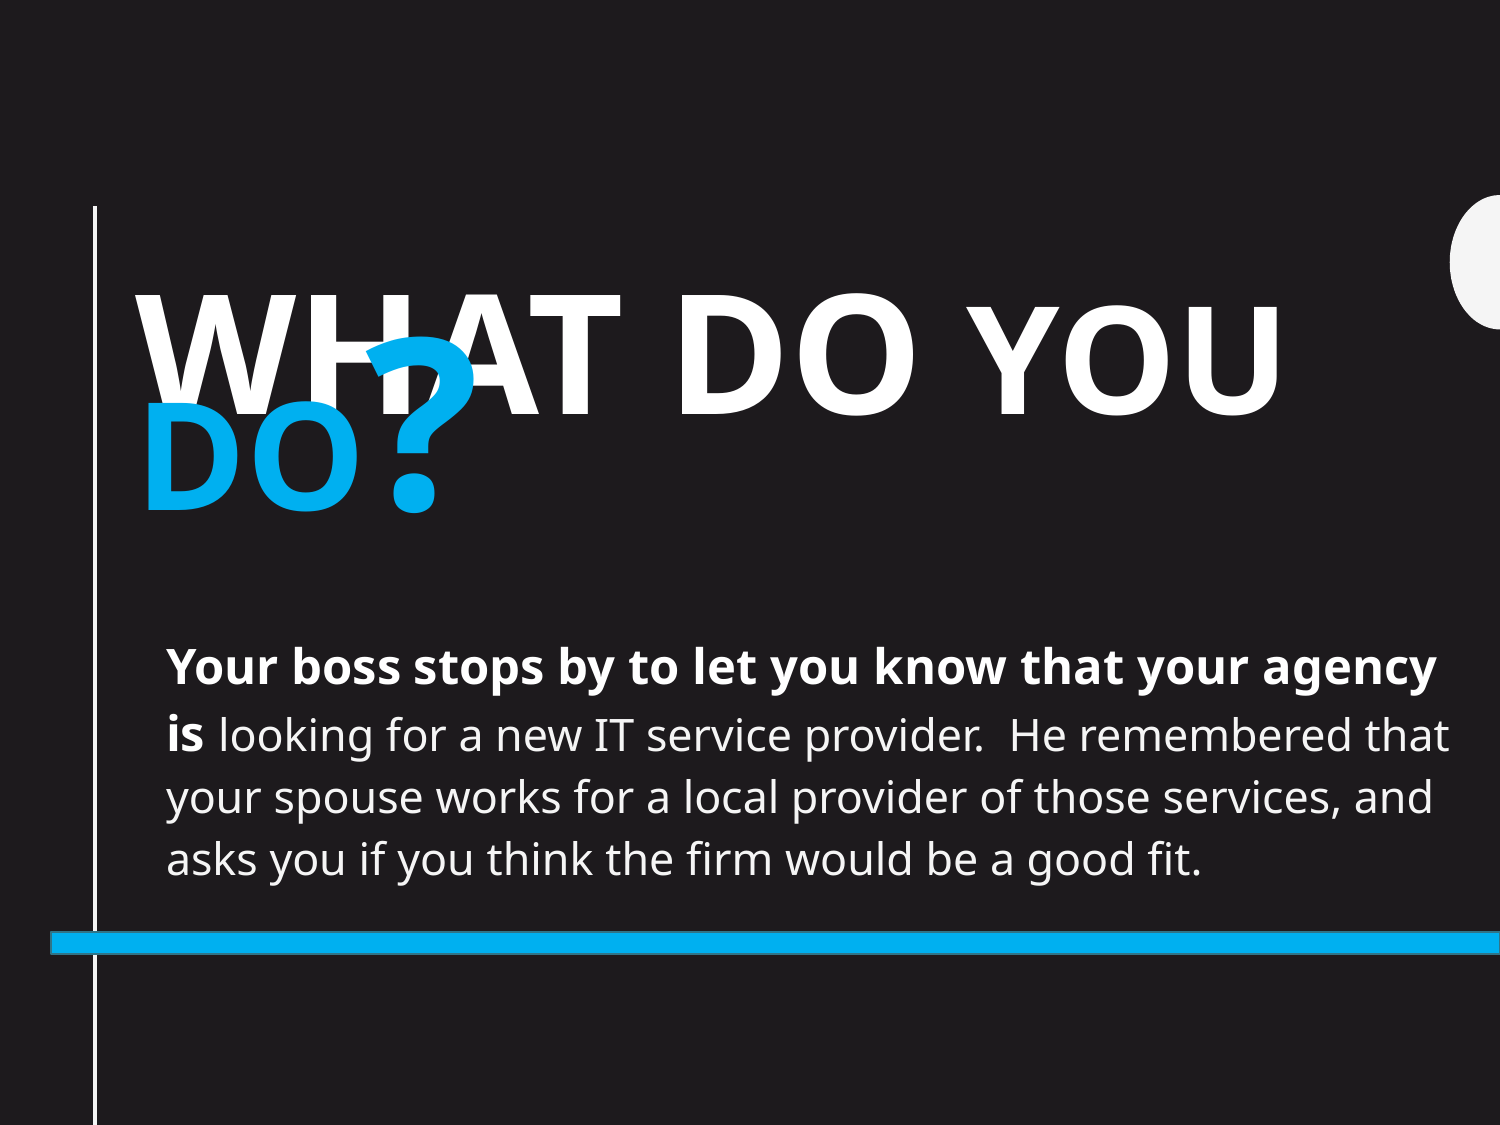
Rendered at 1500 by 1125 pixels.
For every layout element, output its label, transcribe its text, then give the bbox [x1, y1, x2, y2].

title What do you do? [120, 330, 1500, 781]
text_box Your boss stops by to let you know that your agency is looking for a new IT service provider. He remembered that your spouse works for a local provider of those services, and asks you if you think the firm would be a good fit. [151, 619, 1500, 892]
text_box [50, 931, 1500, 955]
